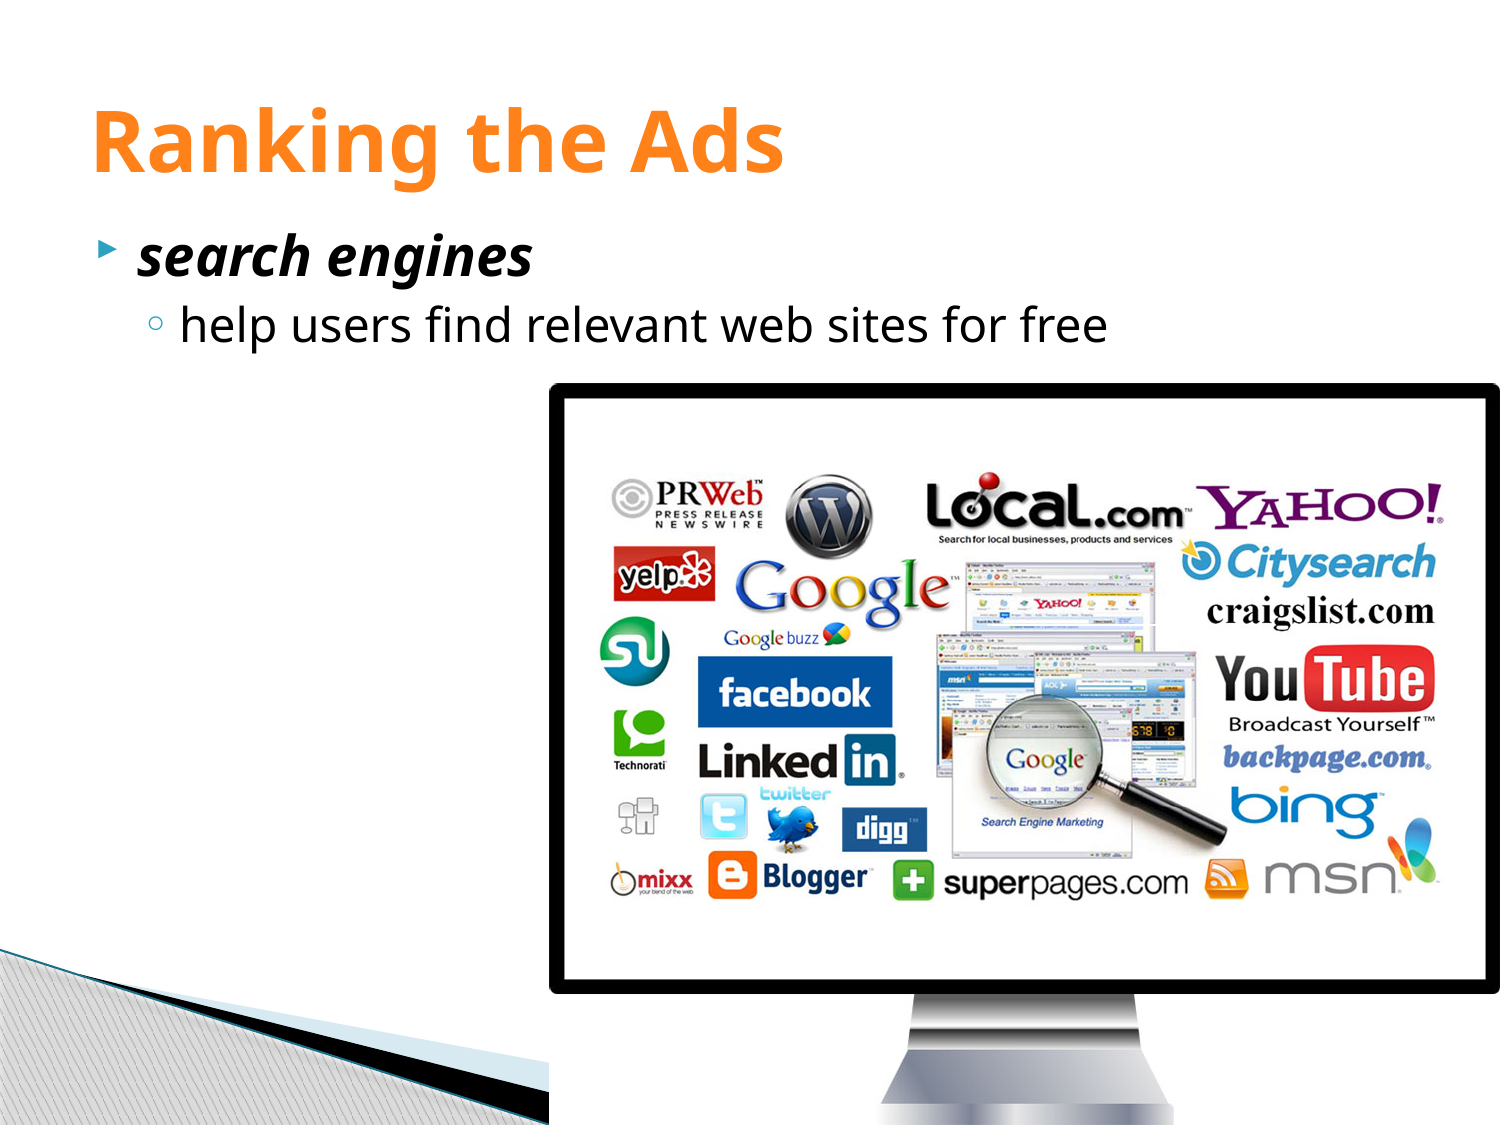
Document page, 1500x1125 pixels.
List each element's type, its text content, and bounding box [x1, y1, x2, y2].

list search engines help users find relevant web sites for free [62, 212, 1500, 413]
title Ranking the Ads [75, 45, 1425, 233]
picture [549, 382, 1500, 1125]
